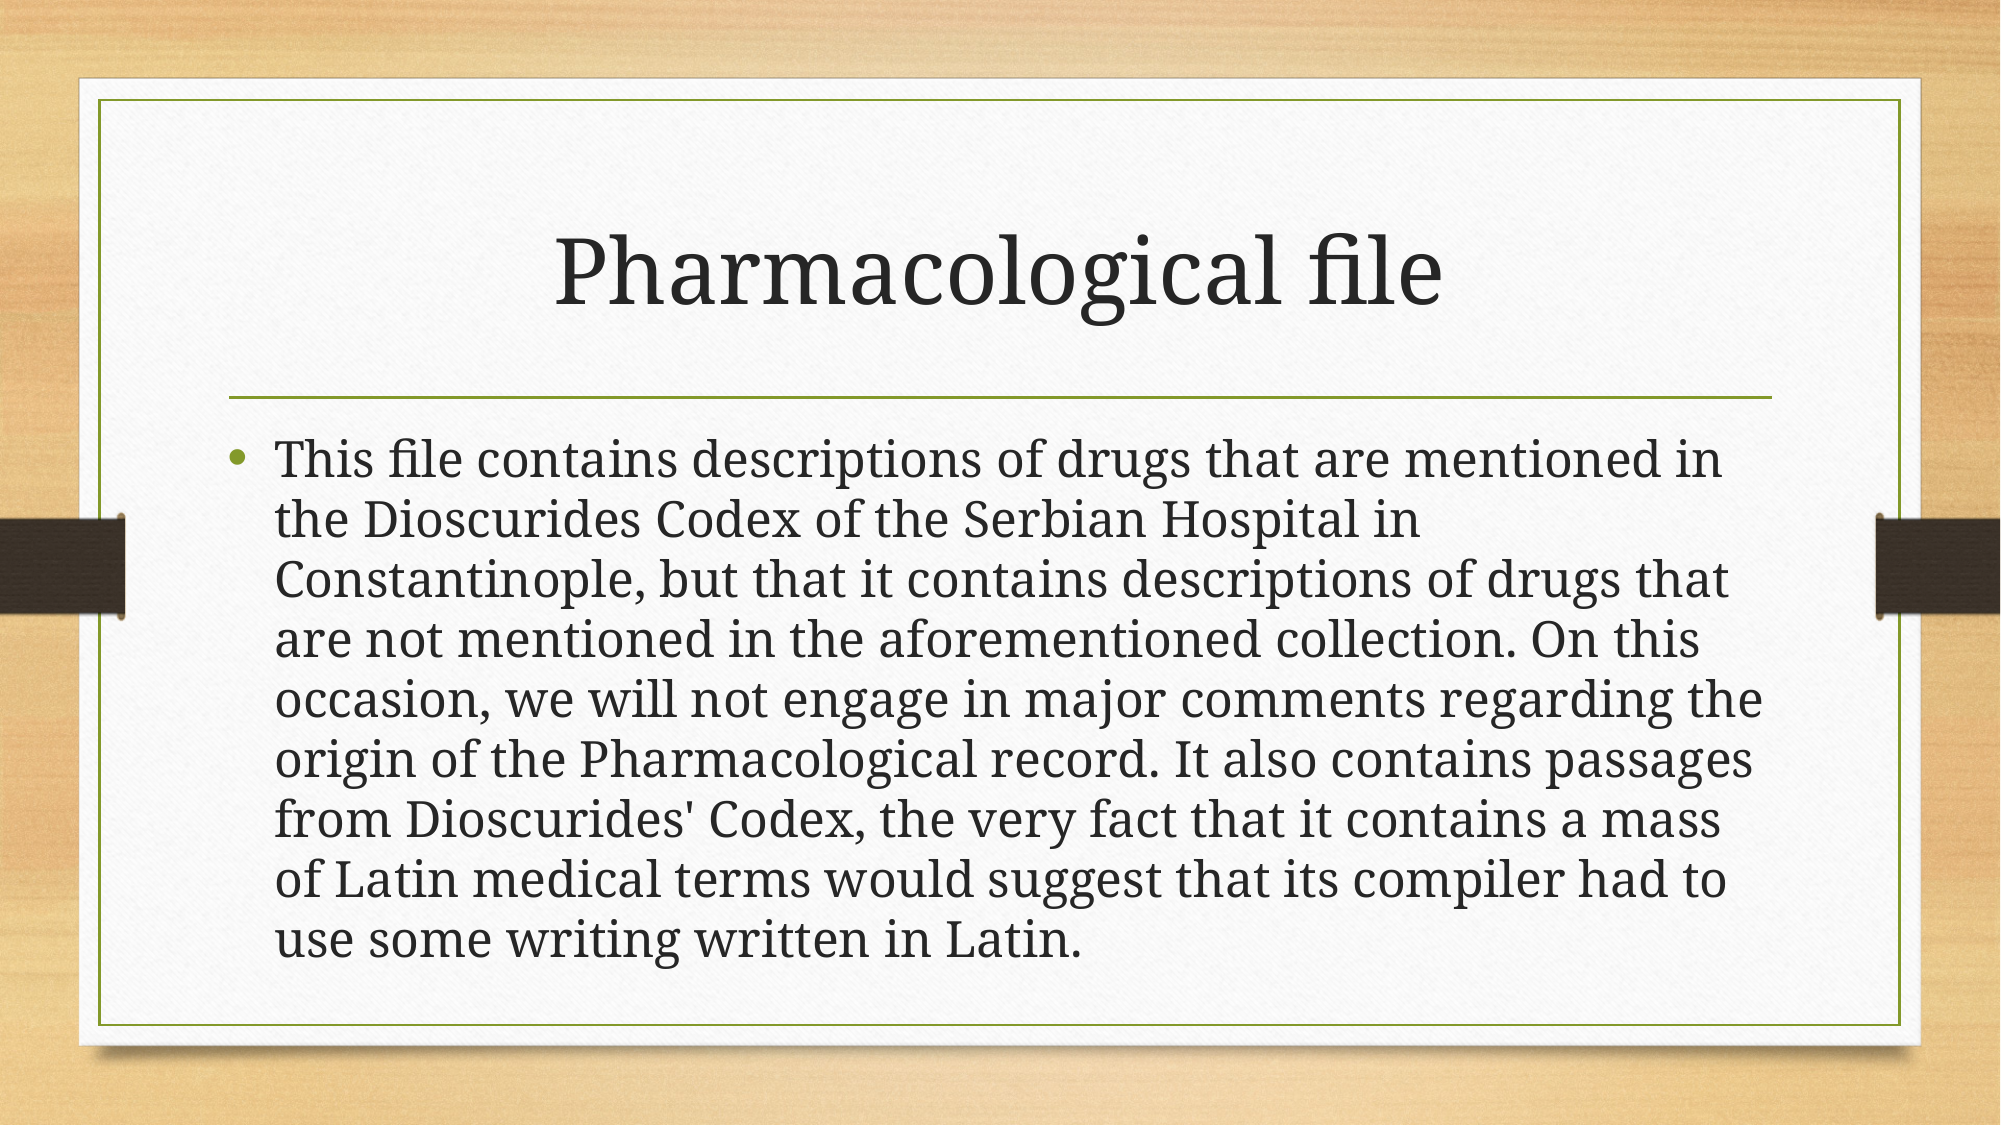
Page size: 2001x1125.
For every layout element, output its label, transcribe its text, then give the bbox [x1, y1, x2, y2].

list This file contains descriptions of drugs that are mentioned in the Dioscurides Codex of the Serbian Hospital in Constantinople, but that it contains descriptions of drugs that are not mentioned in the aforementioned collection. On this occasion, we will not engage in major comments regarding the origin of the Pharmacological record. It also contains passages from Dioscurides' Codex, the very fact that it contains a mass of Latin medical terms would suggest that its compiler had to use some writing written in Latin. [212, 419, 1788, 964]
picture [0, 0, 2001, 1125]
title Pharmacological file [212, 161, 1788, 375]
